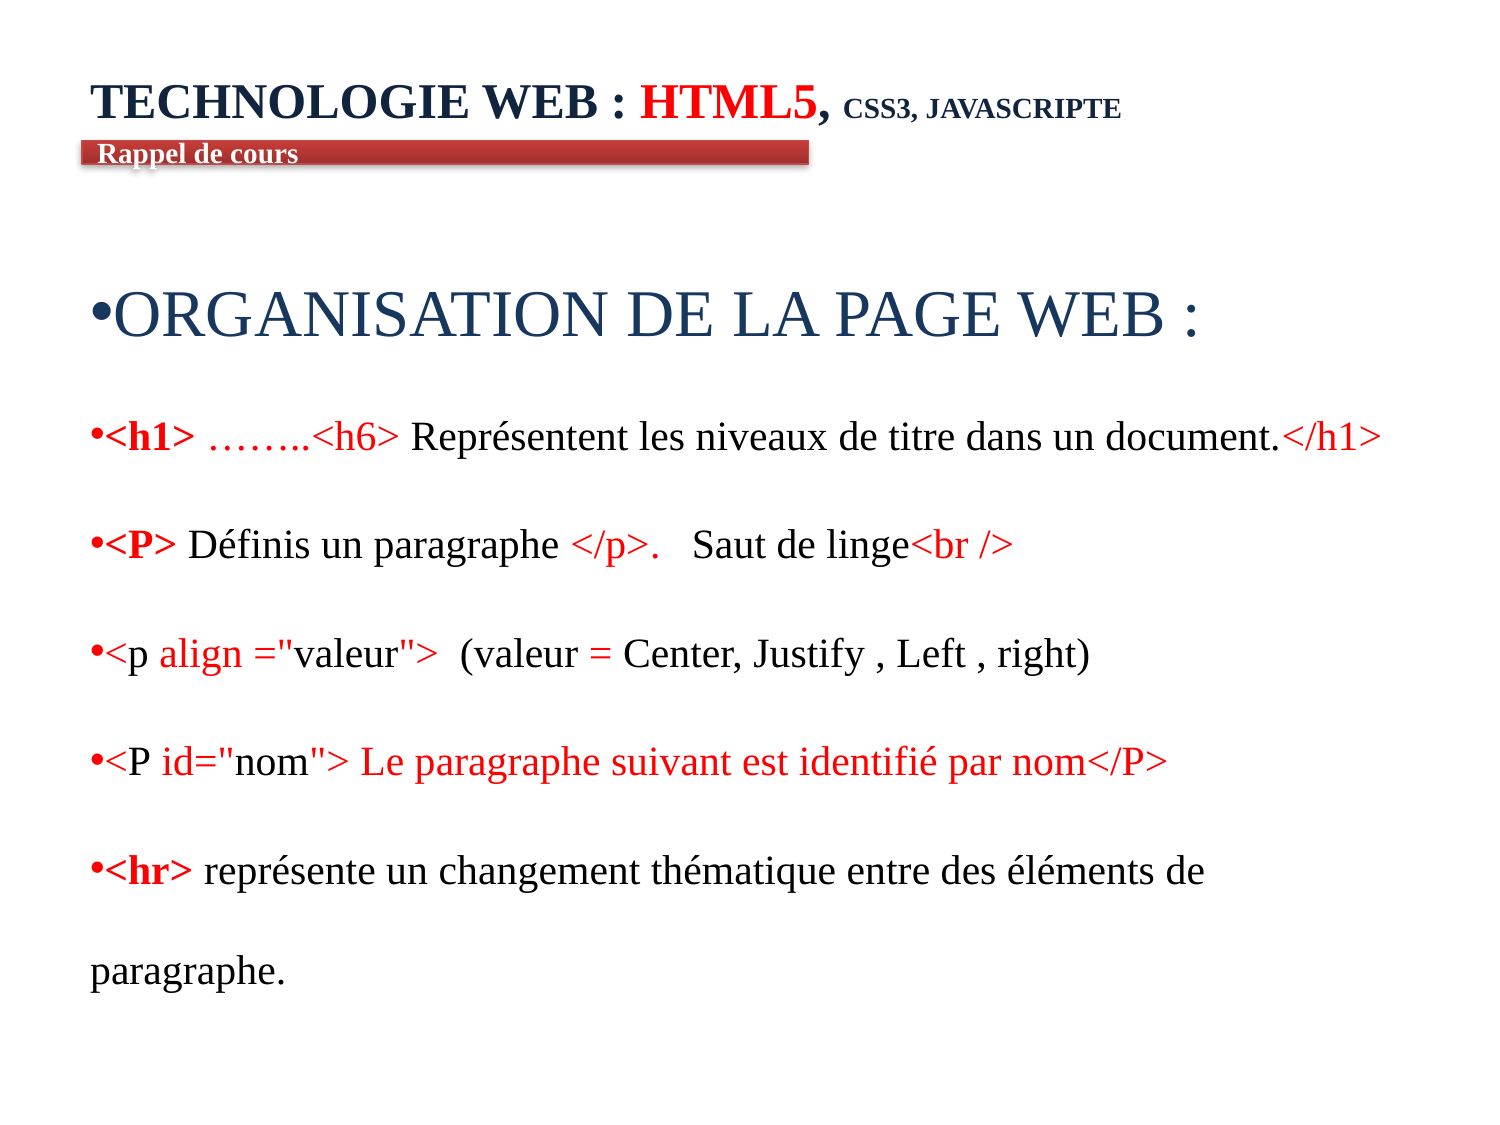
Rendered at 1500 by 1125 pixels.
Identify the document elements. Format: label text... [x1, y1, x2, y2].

list Organisation de la page web : <h1> ……..<h6> Représentent les niveaux de titre dans un document.</h1> <p> Définis un paragraphe </p>. Saut de linge<br /> <p align ="valeur"> (valeur = Center, Justify , Left , right) <P id="nom"> Le paragraphe suivant est identifié par nom</P> <hr> représente un changement thématique entre des éléments de paragraphe. [75, 262, 1425, 1005]
text_box Rappel de cours [81, 140, 809, 165]
title TECHNOLOGIE WEB : HTML5, CSS3, JAVASCRIPTE [75, 45, 1425, 153]
